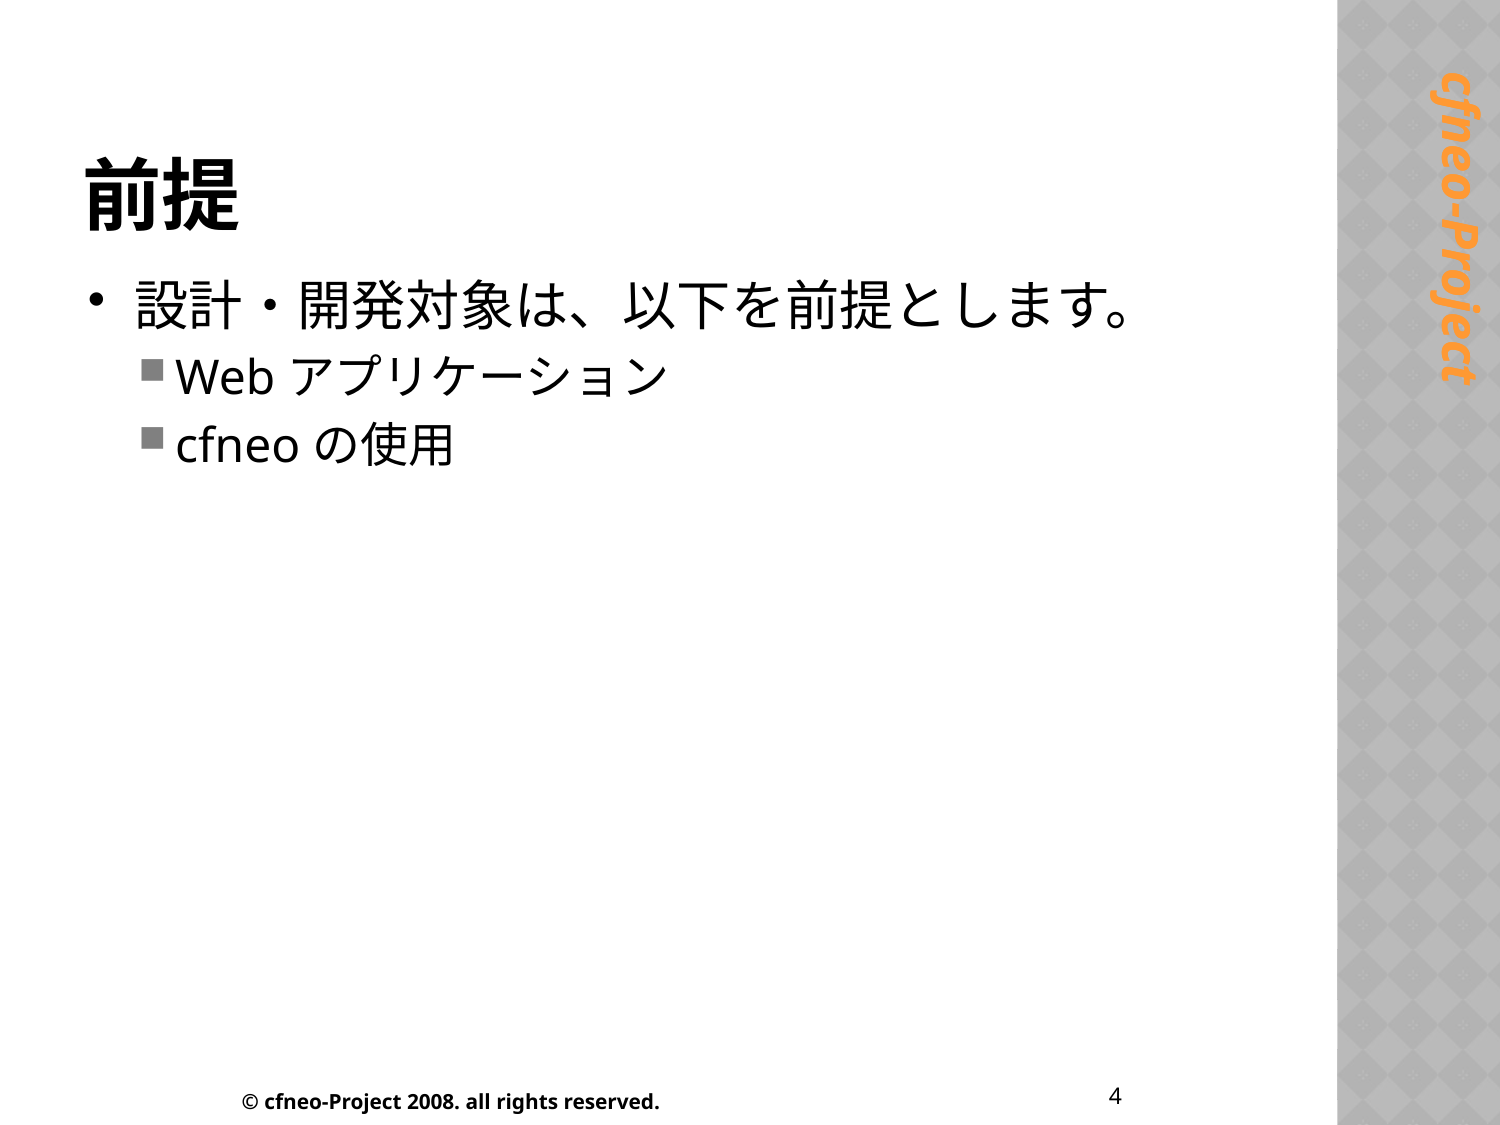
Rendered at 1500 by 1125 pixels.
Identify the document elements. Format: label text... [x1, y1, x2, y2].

slide_number 4 [1025, 1075, 1122, 1113]
list 設計・開発対象は、以下を前提とします。 Webアプリケーション cfneoの使用 [75, 264, 1263, 1059]
footer © cfneo-Project 2008. all rights reserved. [75, 1075, 675, 1114]
title 前提 [75, 52, 1263, 240]
